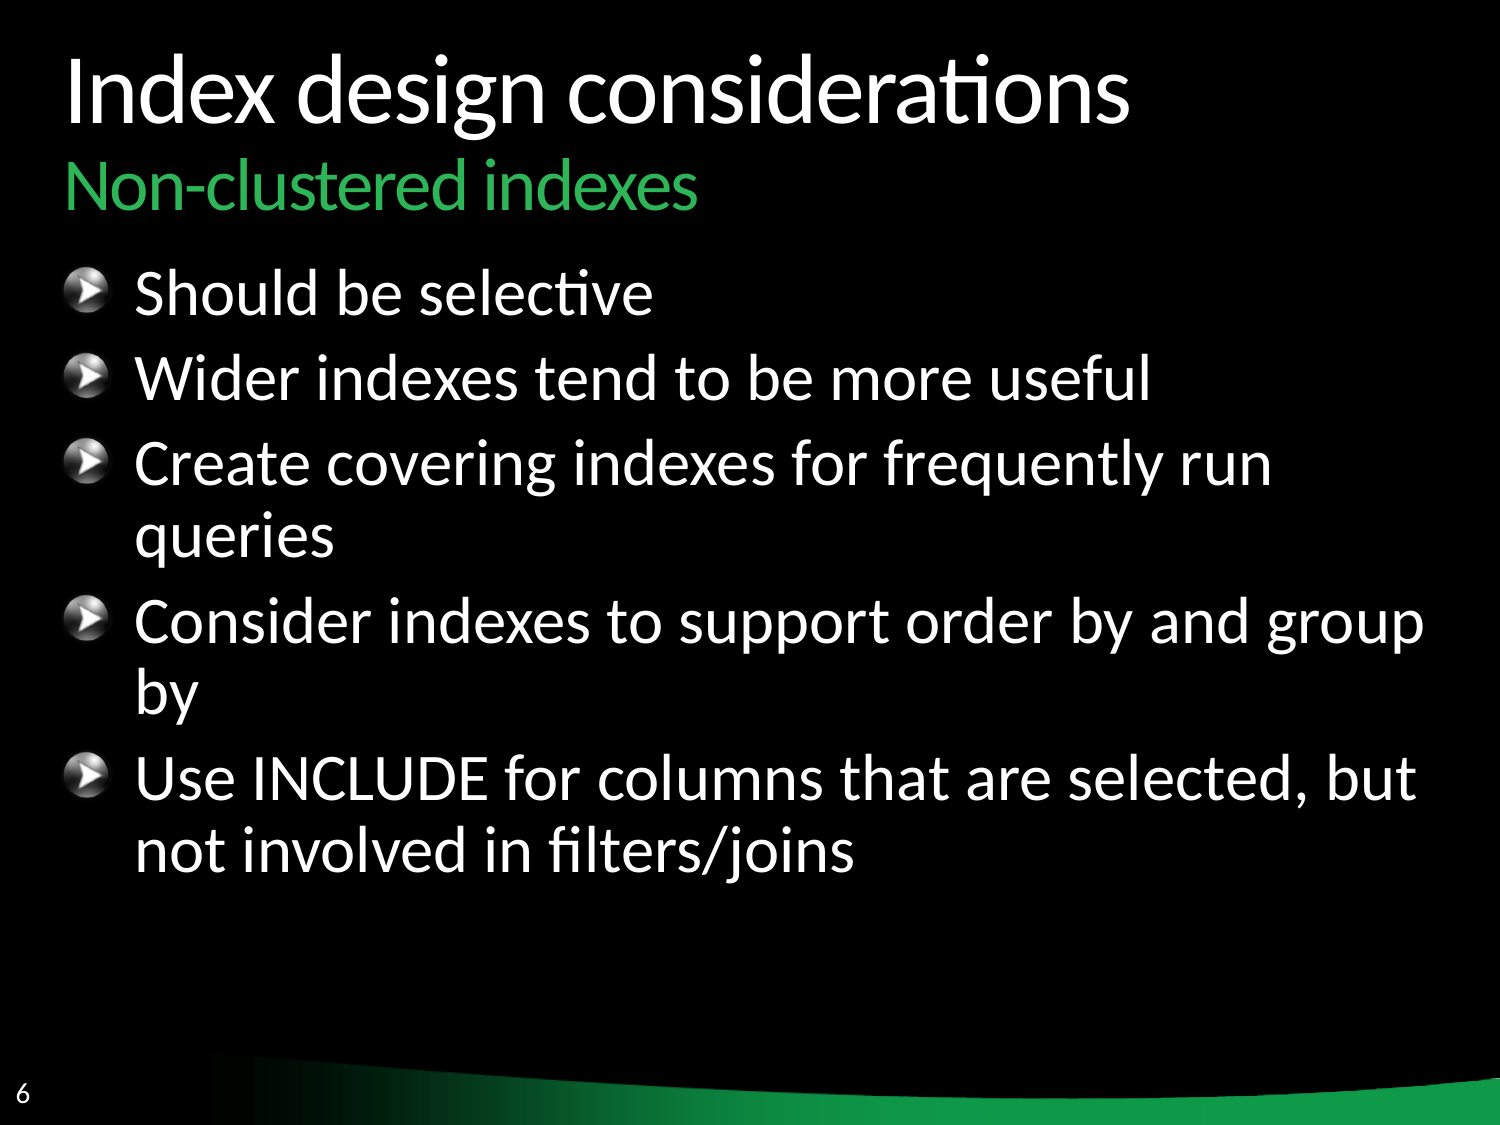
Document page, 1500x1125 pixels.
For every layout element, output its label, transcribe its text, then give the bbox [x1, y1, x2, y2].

list Should be selective Wider indexes tend to be more useful Create covering indexes for frequently run queries Consider indexes to support order by and group by Use INCLUDE for columns that are selected, but not involved in filters/joins [58, 257, 1434, 905]
picture [0, 0, 1500, 1125]
title Index design considerations Non-clustered indexes [63, 37, 1438, 229]
